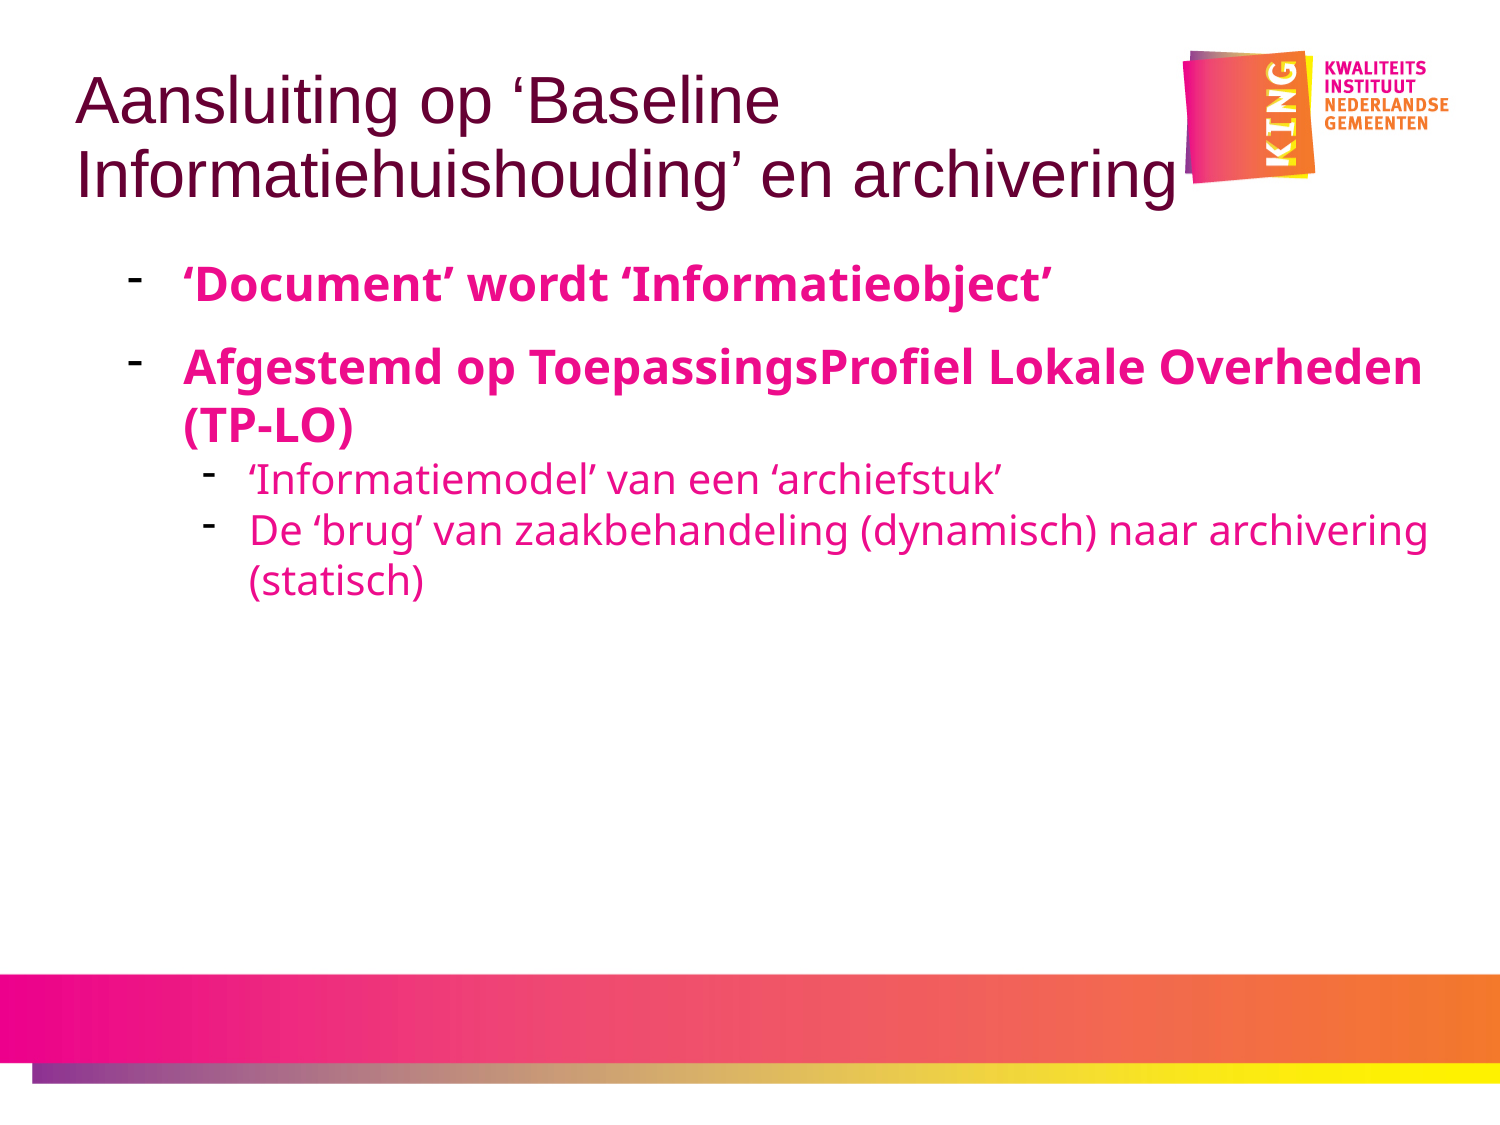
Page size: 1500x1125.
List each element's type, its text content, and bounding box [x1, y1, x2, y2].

title Aansluiting op ‘Baseline Informatiehuishouding’ en archivering [74, 44, 1425, 233]
picture [0, 0, 1500, 1125]
list ‘Document’ wordt ‘Informatieobject’ Afgestemd op ToepassingsProfiel Lokale Overheden (TP-LO) ‘Informatiemodel’ van een ‘archiefstuk’ De ‘brug’ van zaakbehandeling (dynamisch) naar archivering (statisch) [111, 245, 1500, 989]
